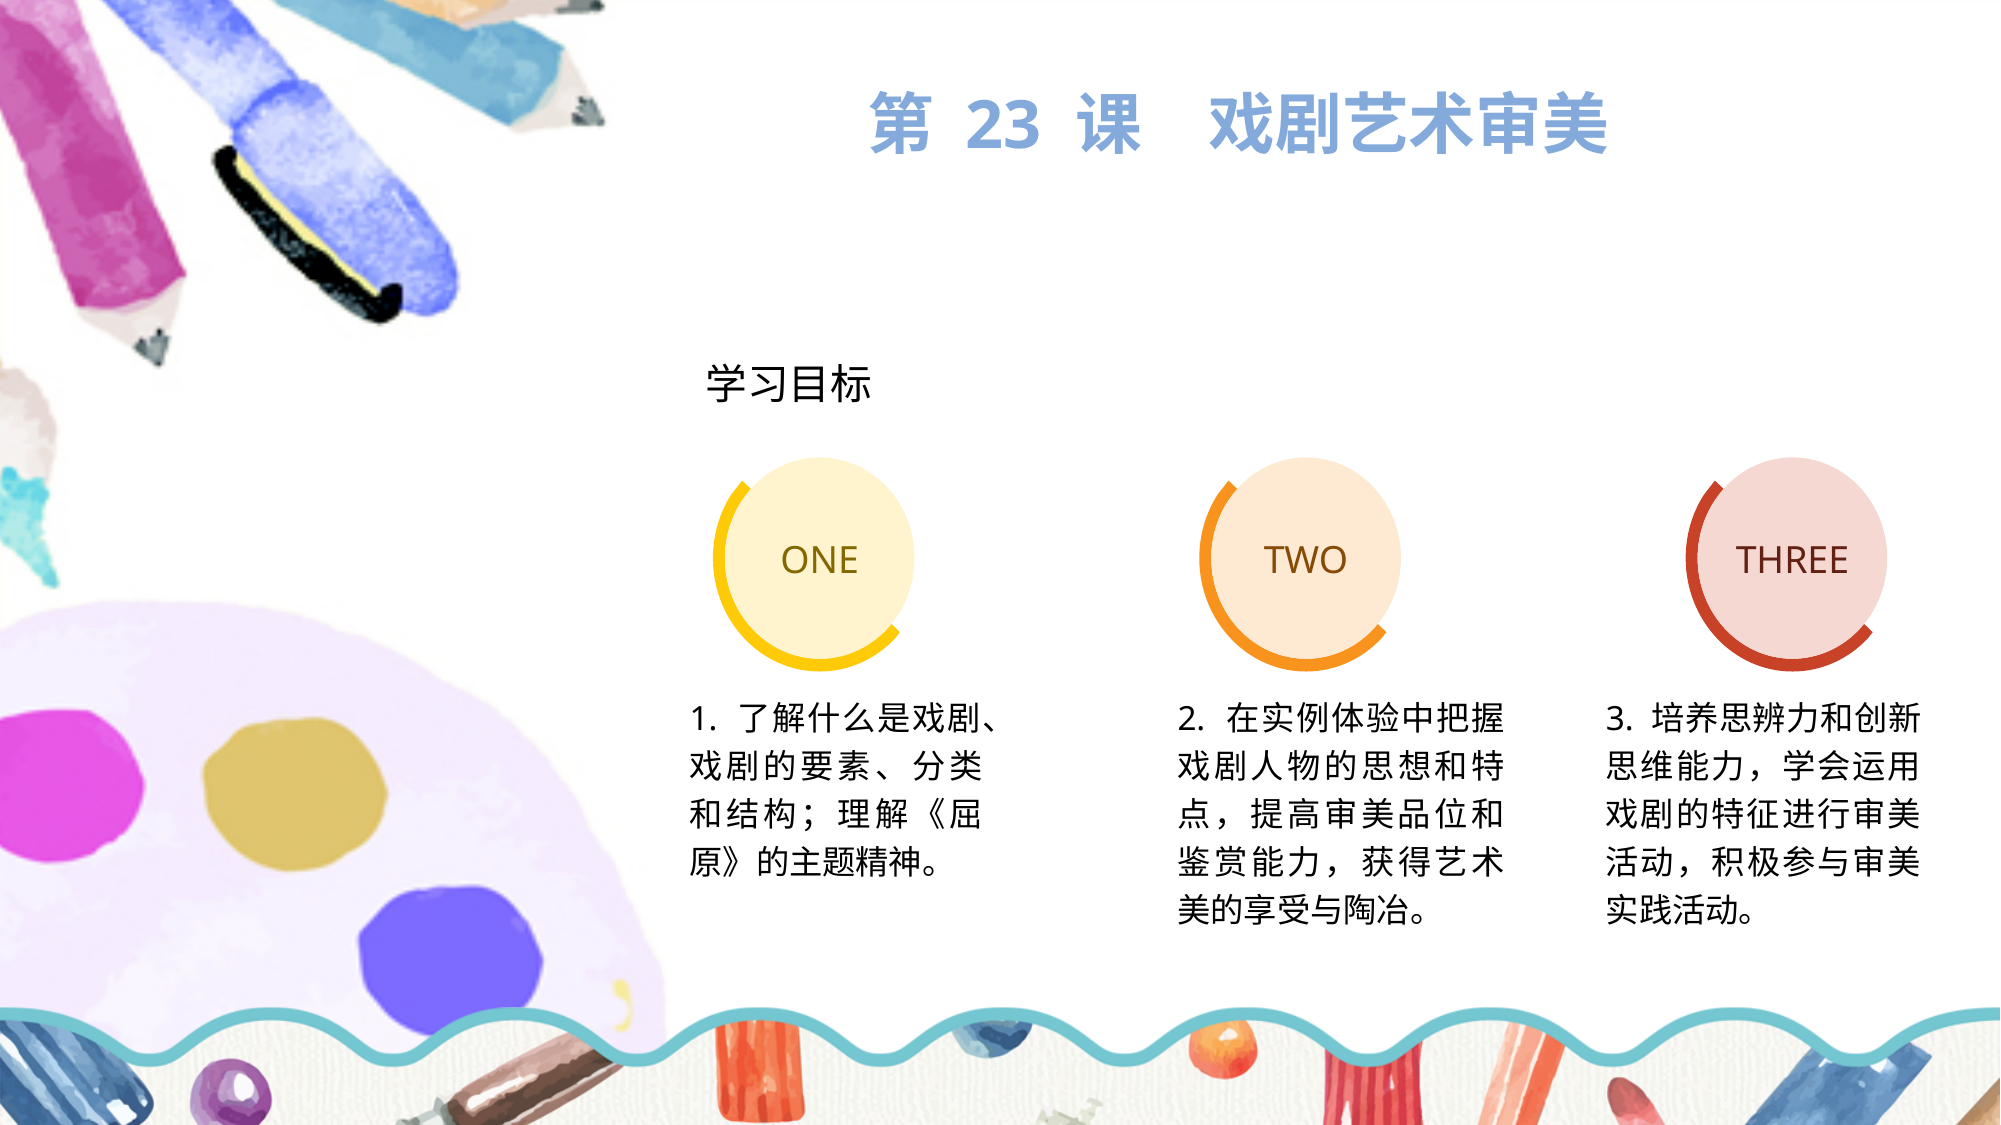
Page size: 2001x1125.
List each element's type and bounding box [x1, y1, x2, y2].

text_box [1198, 457, 1402, 672]
text_box [1685, 457, 1888, 672]
text_box [712, 457, 915, 672]
picture [0, 0, 2000, 1125]
